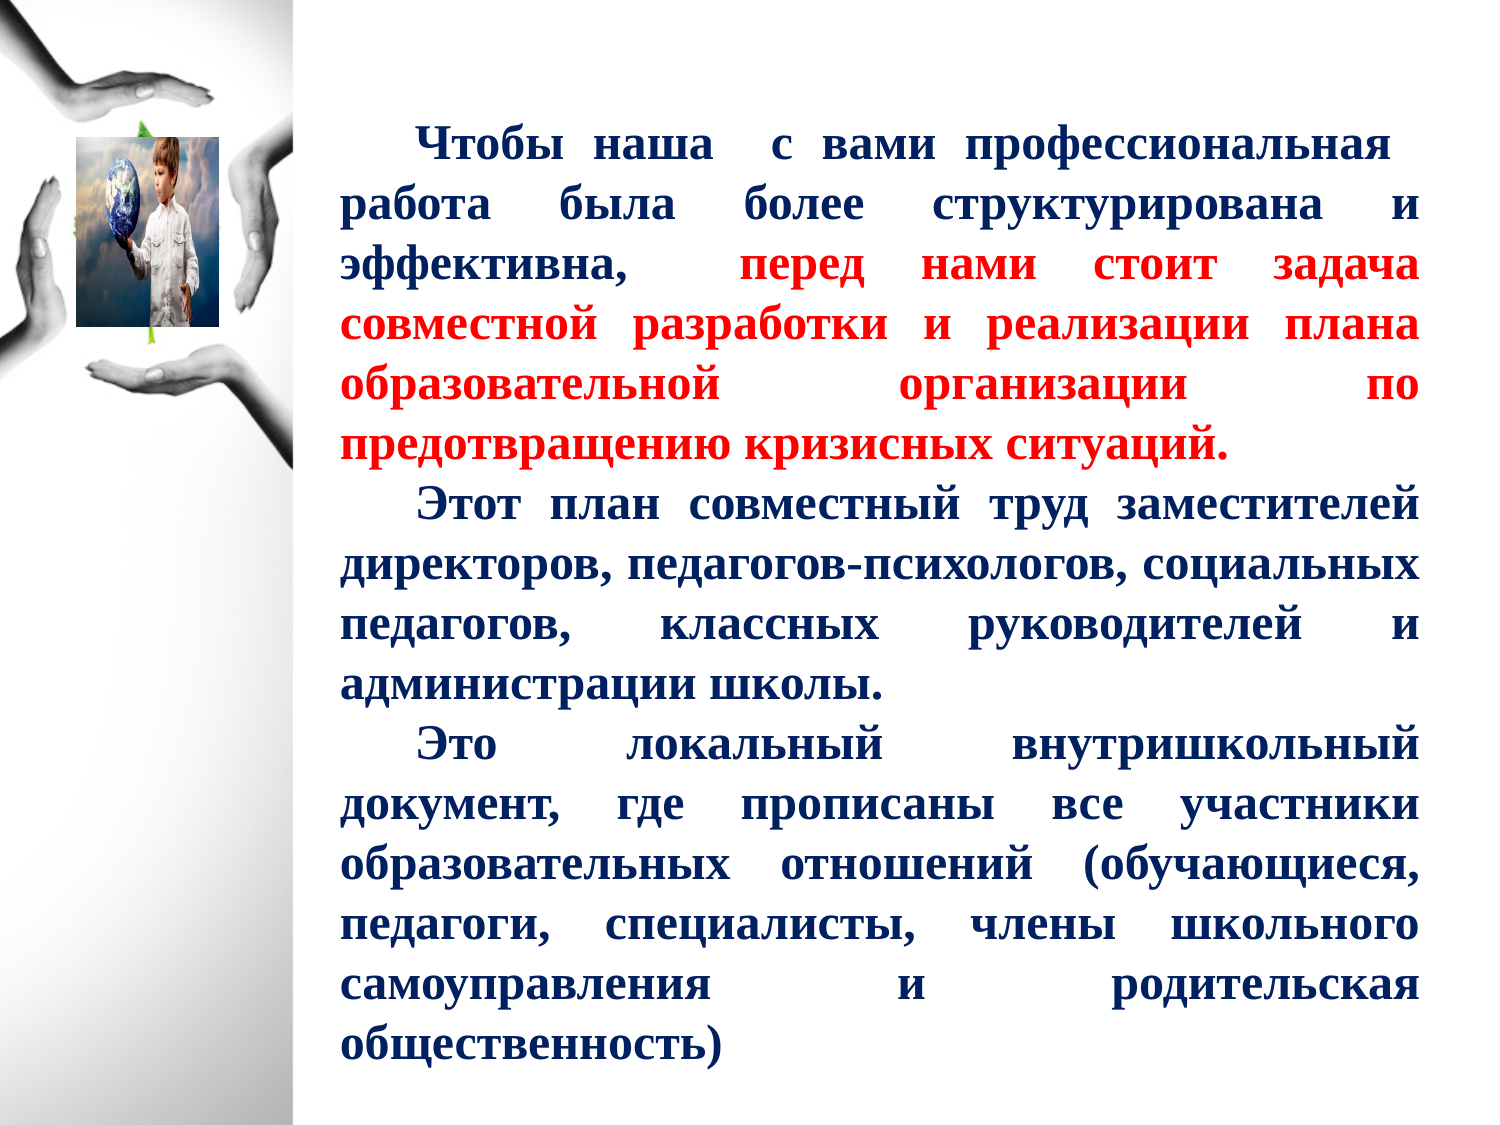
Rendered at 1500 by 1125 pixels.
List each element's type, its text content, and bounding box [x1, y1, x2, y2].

list Чтобы наша с вами профессиональная работа была более структурирована и эффективна, перед нами стоит задача совместной разработки и реализации плана образовательной организации по предотвращению кризисных ситуаций. Этот план совместный труд заместителей директоров, педагогов-психологов, социальных педагогов, классных руководителей и администрации школы. Это локальный внутришкольный документ, где прописаны все участники образовательных отношений (обучающиеся, педагоги, специалисты, члены школьного самоуправления и родительская общественность) [324, 101, 1436, 929]
picture [0, 0, 1500, 1125]
